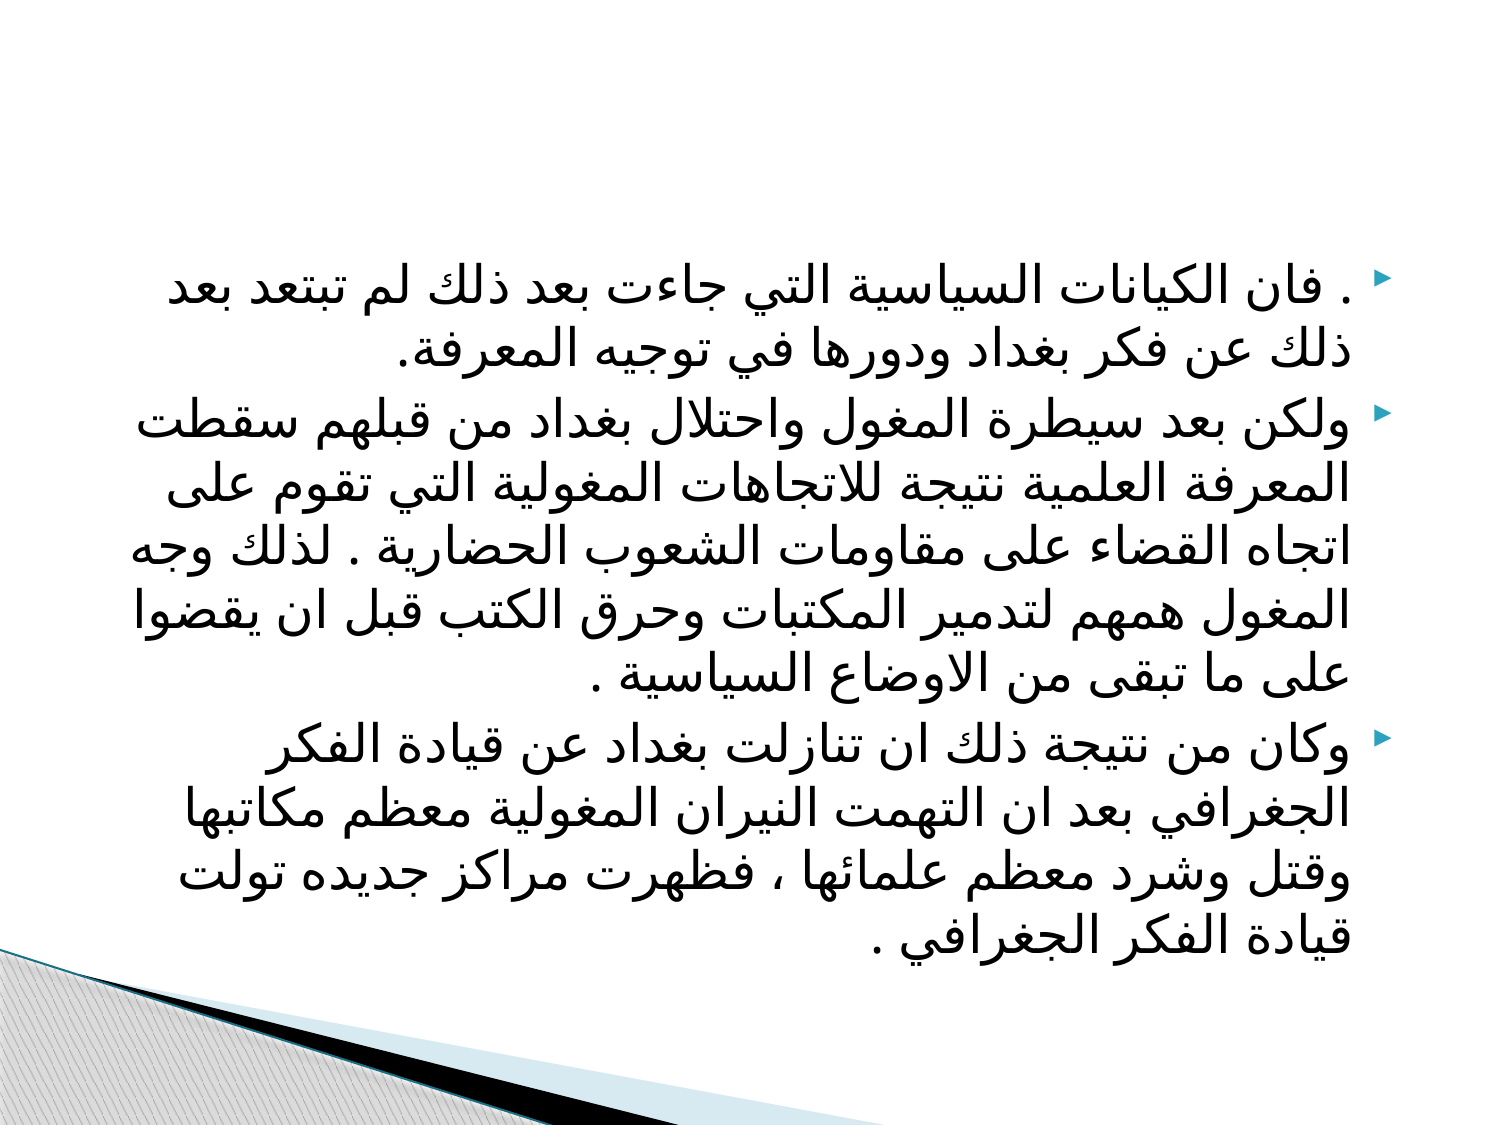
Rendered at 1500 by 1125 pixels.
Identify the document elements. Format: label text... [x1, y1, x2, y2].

list . فان الكيانات السياسية التي جاءت بعد ذلك لم تبتعد بعد ذلك عن فكر بغداد ودورها في توجيه المعرفة. ولكن بعد سيطرة المغول واحتلال بغداد من قبلهم سقطت المعرفة العلمية نتيجة للاتجاهات المغولية التي تقوم على اتجاه القضاء على مقاومات الشعوب الحضارية . لذلك وجه المغول همهم لتدمير المكتبات وحرق الكتب قبل ان يقضوا على ما تبقى من الاوضاع السياسية . وكان من نتيجة ذلك ان تنازلت بغداد عن قيادة الفكر الجغرافي بعد ان التهمت النيران المغولية معظم مكاتبها وقتل وشرد معظم علمائها ، فظهرت مراكز جديده تولت قيادة الفكر الجغرافي . [75, 243, 1425, 986]
